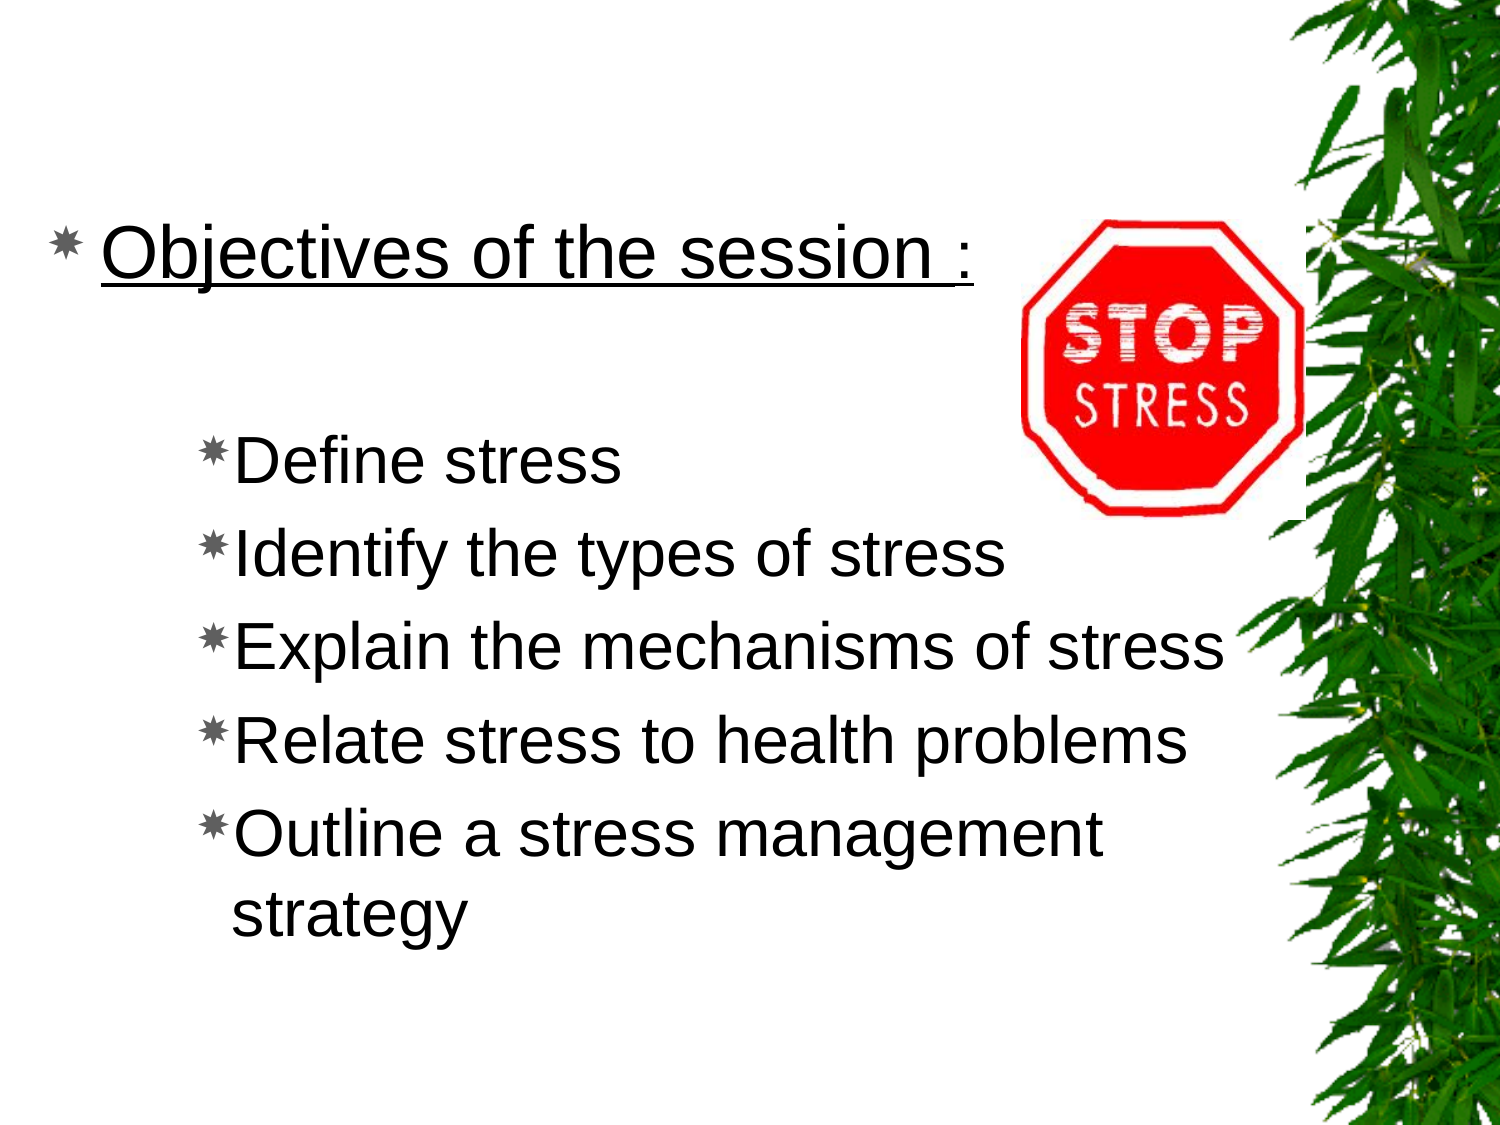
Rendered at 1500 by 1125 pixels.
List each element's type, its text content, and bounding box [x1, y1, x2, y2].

list Objectives of the session : Define stress Identify the types of stress Explain the mechanisms of stress Relate stress to health problems Outline a stress management strategy [29, 196, 1268, 872]
picture [1021, 0, 1500, 1125]
